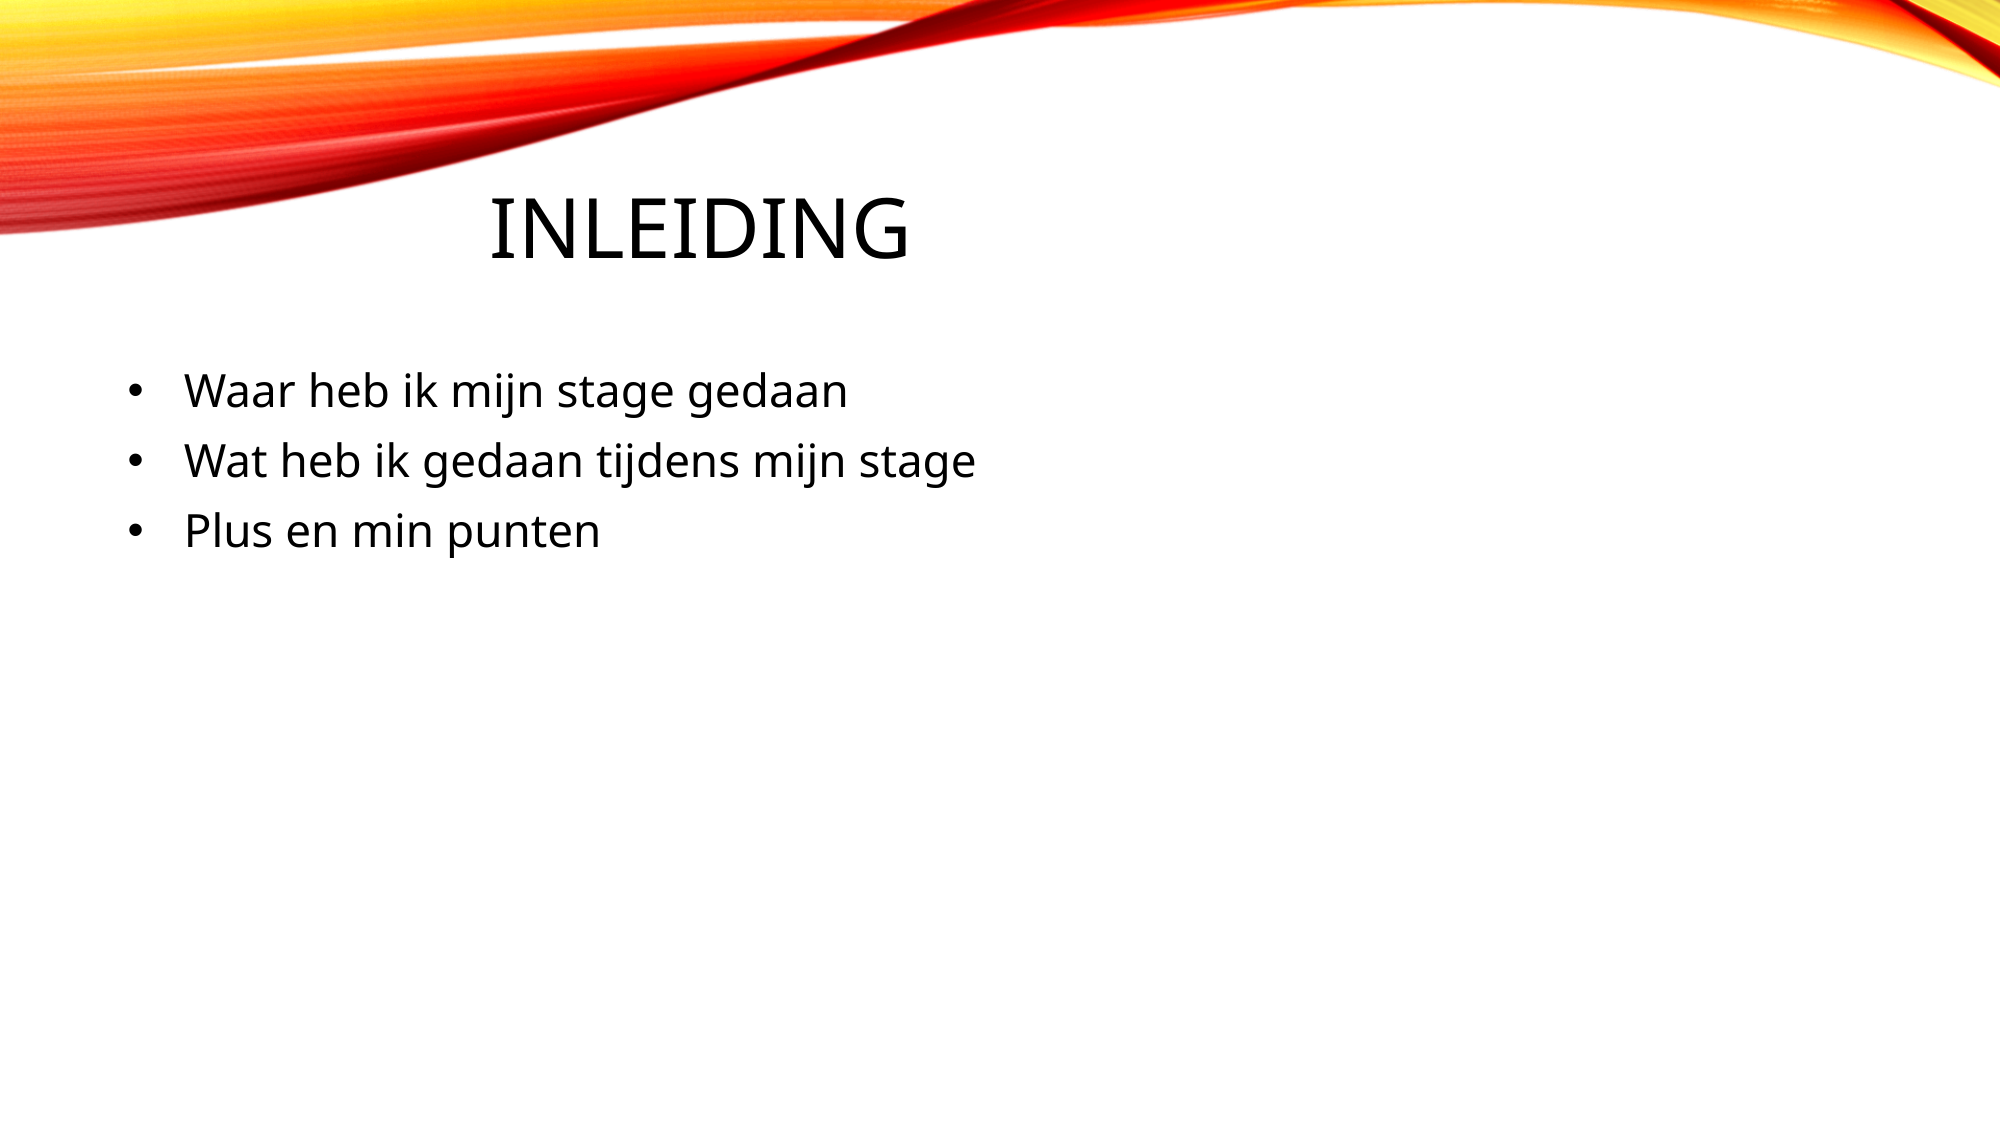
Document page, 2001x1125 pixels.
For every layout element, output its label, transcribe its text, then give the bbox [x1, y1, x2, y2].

picture [0, 0, 2000, 237]
list Waar heb ik mijn stage gedaan Wat heb ik gedaan tijdens mijn stage Plus en min punten [112, 360, 1888, 1021]
title Inleiding [474, 125, 1888, 338]
